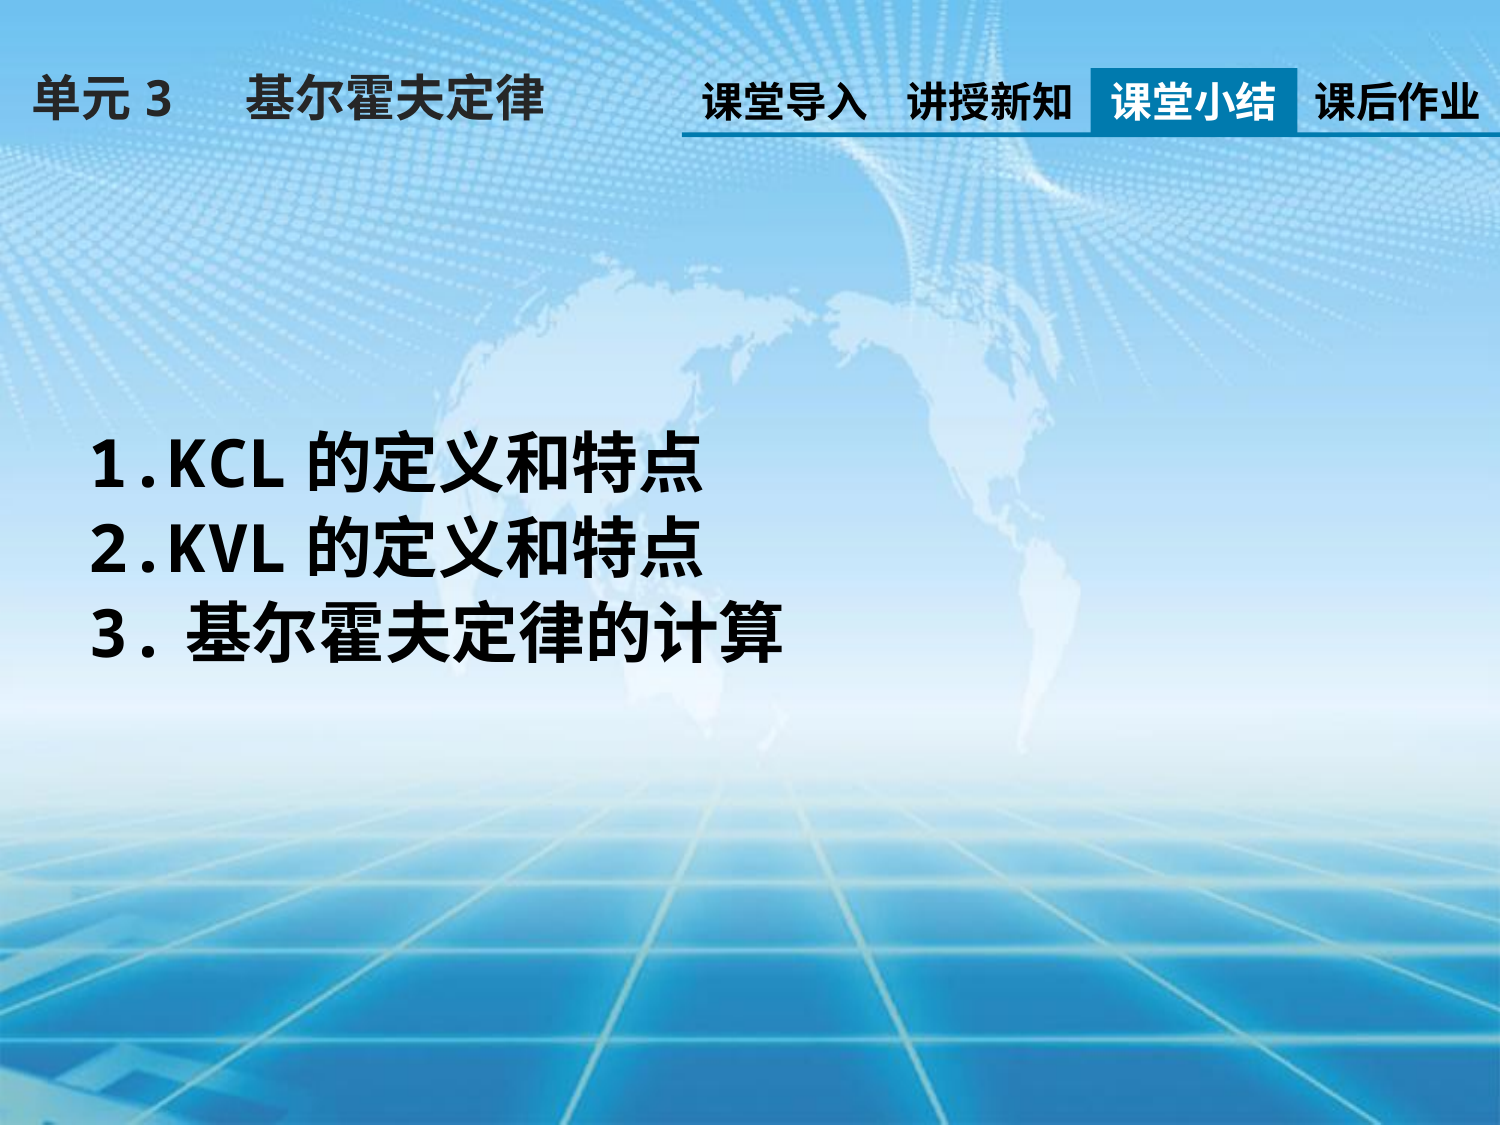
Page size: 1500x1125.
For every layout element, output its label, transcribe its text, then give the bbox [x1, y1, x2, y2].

picture [0, 0, 1500, 1125]
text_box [16, 59, 1500, 135]
text_box 1.KCL的定义和特点 2.KVL的定义和特点 3.基尔霍夫定律的计算 [73, 422, 1428, 816]
